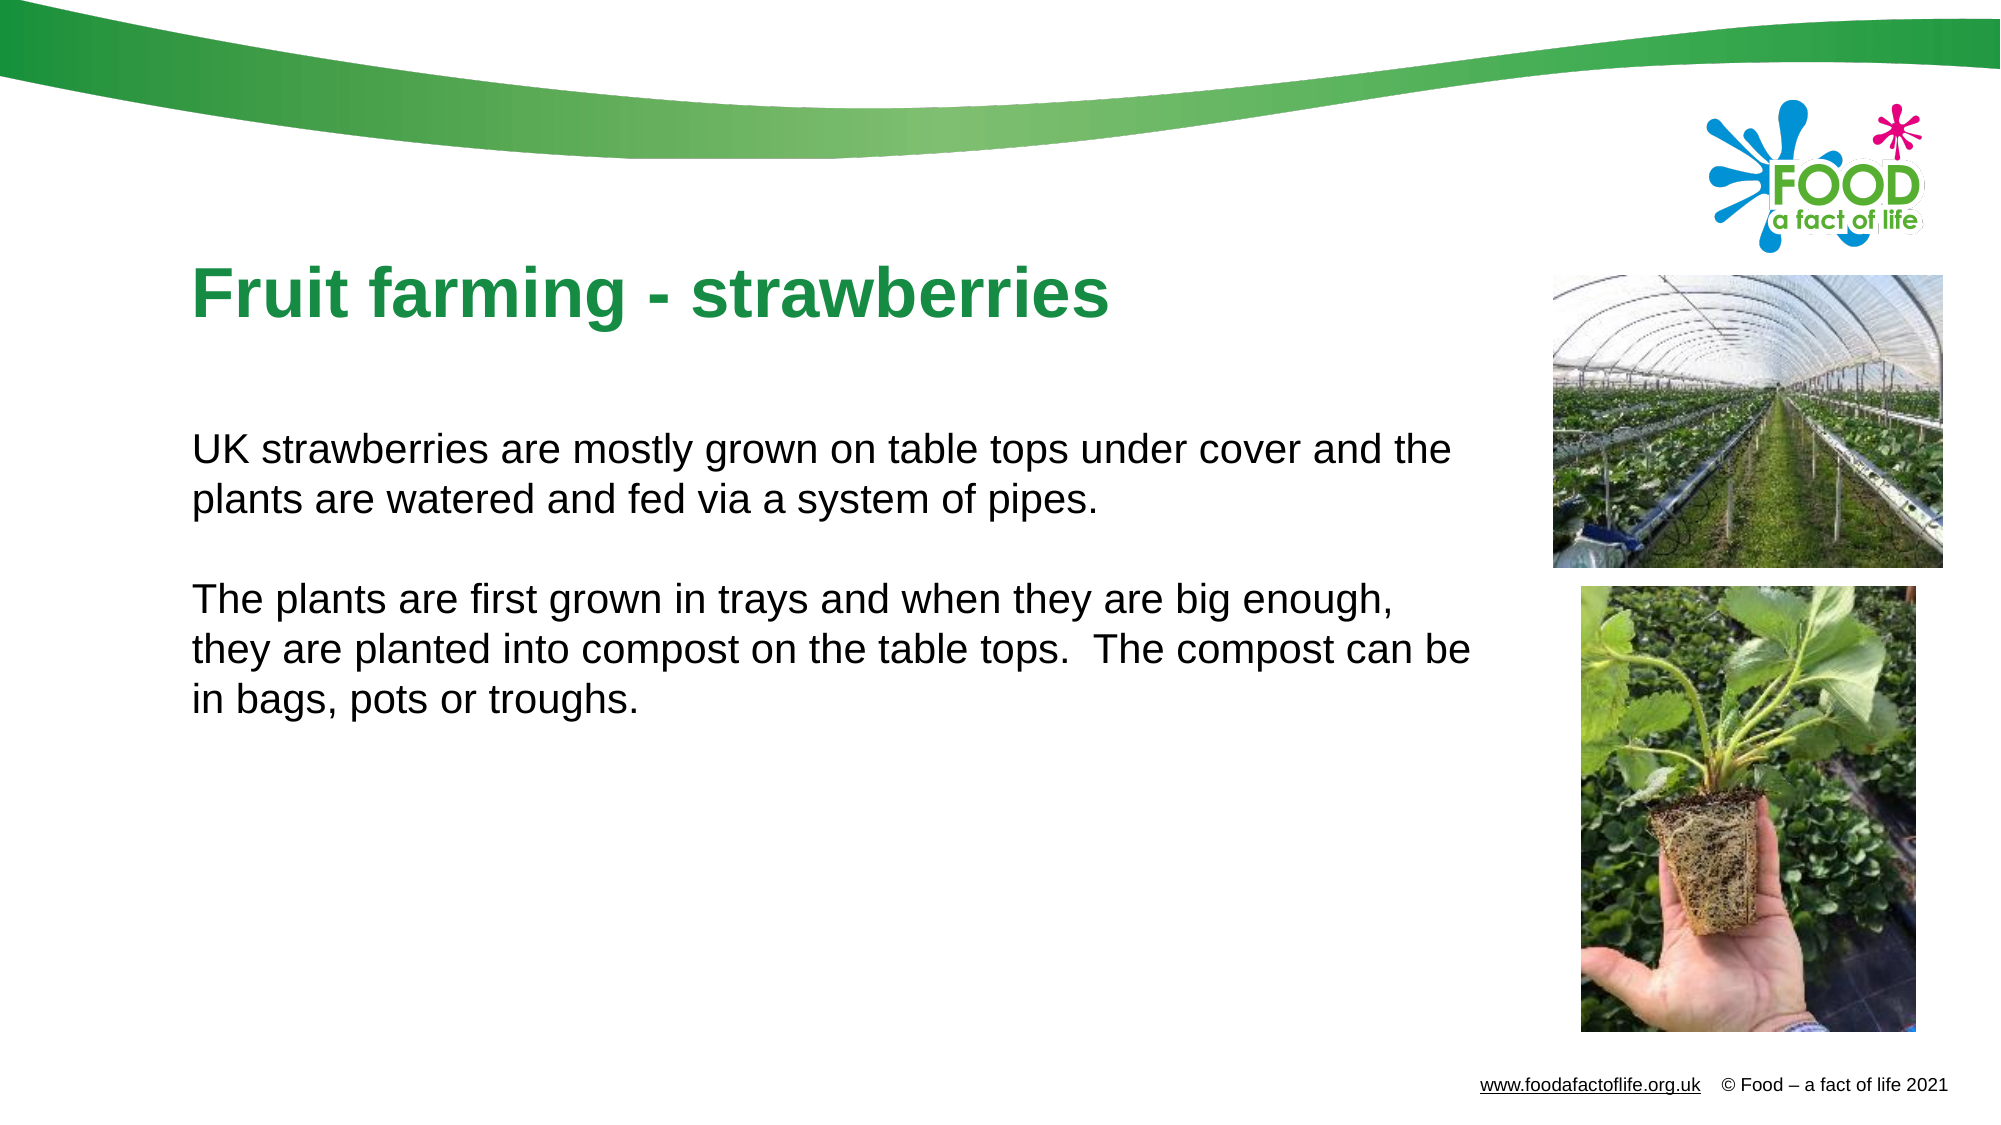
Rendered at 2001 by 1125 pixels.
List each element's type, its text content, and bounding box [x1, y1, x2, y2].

title Fruit farming - strawberries [191, 256, 1787, 375]
subtitle UK strawberries are mostly grown on table tops under cover and the plants are watered and fed via a system of pipes. The plants are first grown in trays and when they are big enough, they are planted into compost on the table tops. The compost can be in bags, pots or troughs. [191, 421, 1483, 1013]
picture [0, 0, 2000, 1125]
